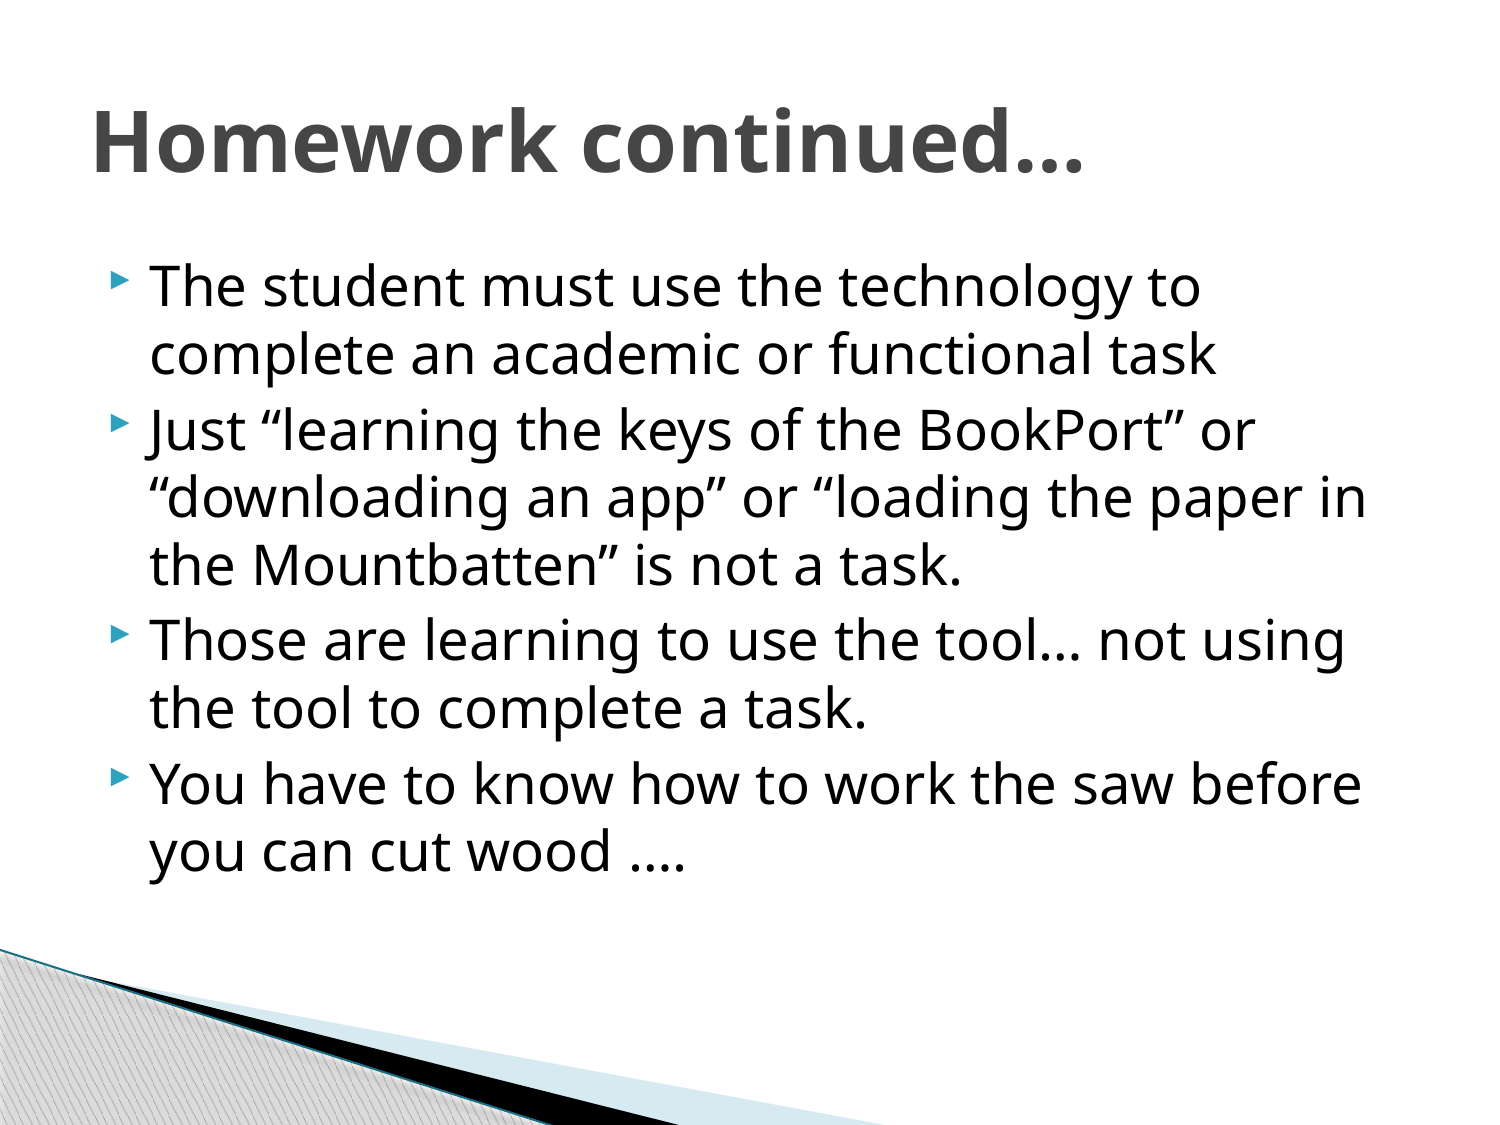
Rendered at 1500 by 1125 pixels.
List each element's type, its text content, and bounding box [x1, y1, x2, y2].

list The student must use the technology to complete an academic or functional task Just “learning the keys of the BookPort” or “downloading an app” or “loading the paper in the Mountbatten” is not a task. Those are learning to use the tool… not using the tool to complete a task. You have to know how to work the saw before you can cut wood …. [75, 243, 1425, 986]
title Homework continued… [75, 45, 1425, 233]
